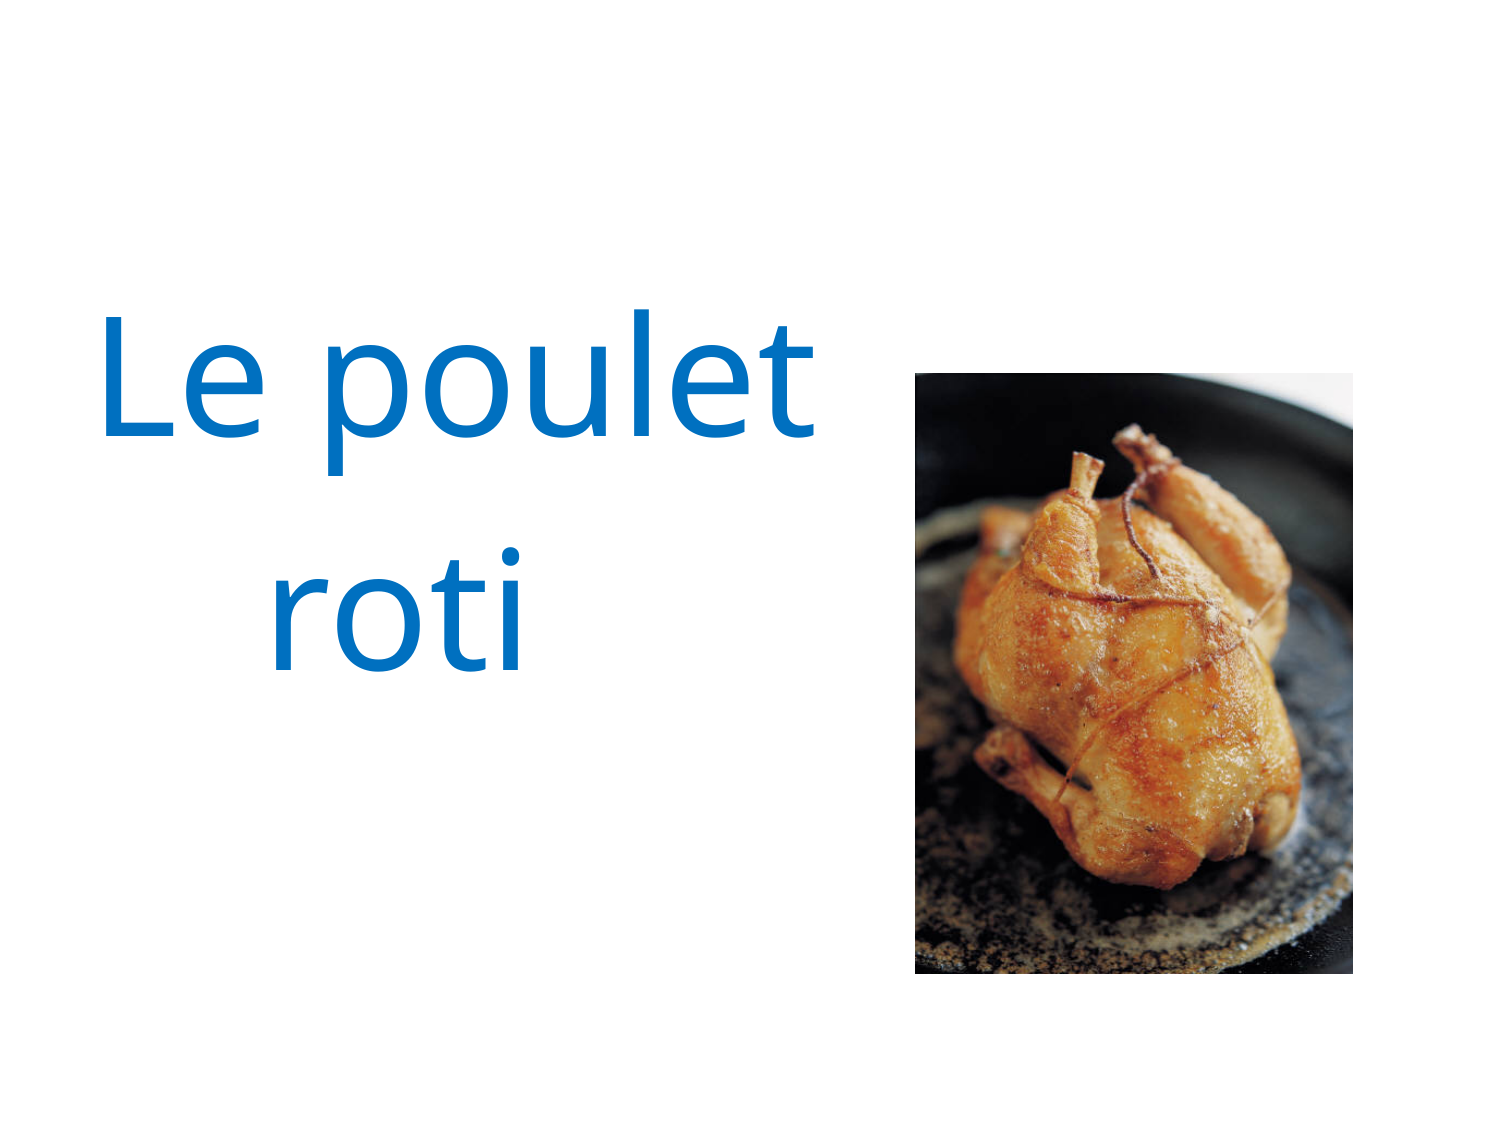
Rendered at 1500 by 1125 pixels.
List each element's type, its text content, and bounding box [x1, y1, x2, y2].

list Le poulet roti [75, 262, 1425, 1005]
picture [915, 373, 1353, 974]
